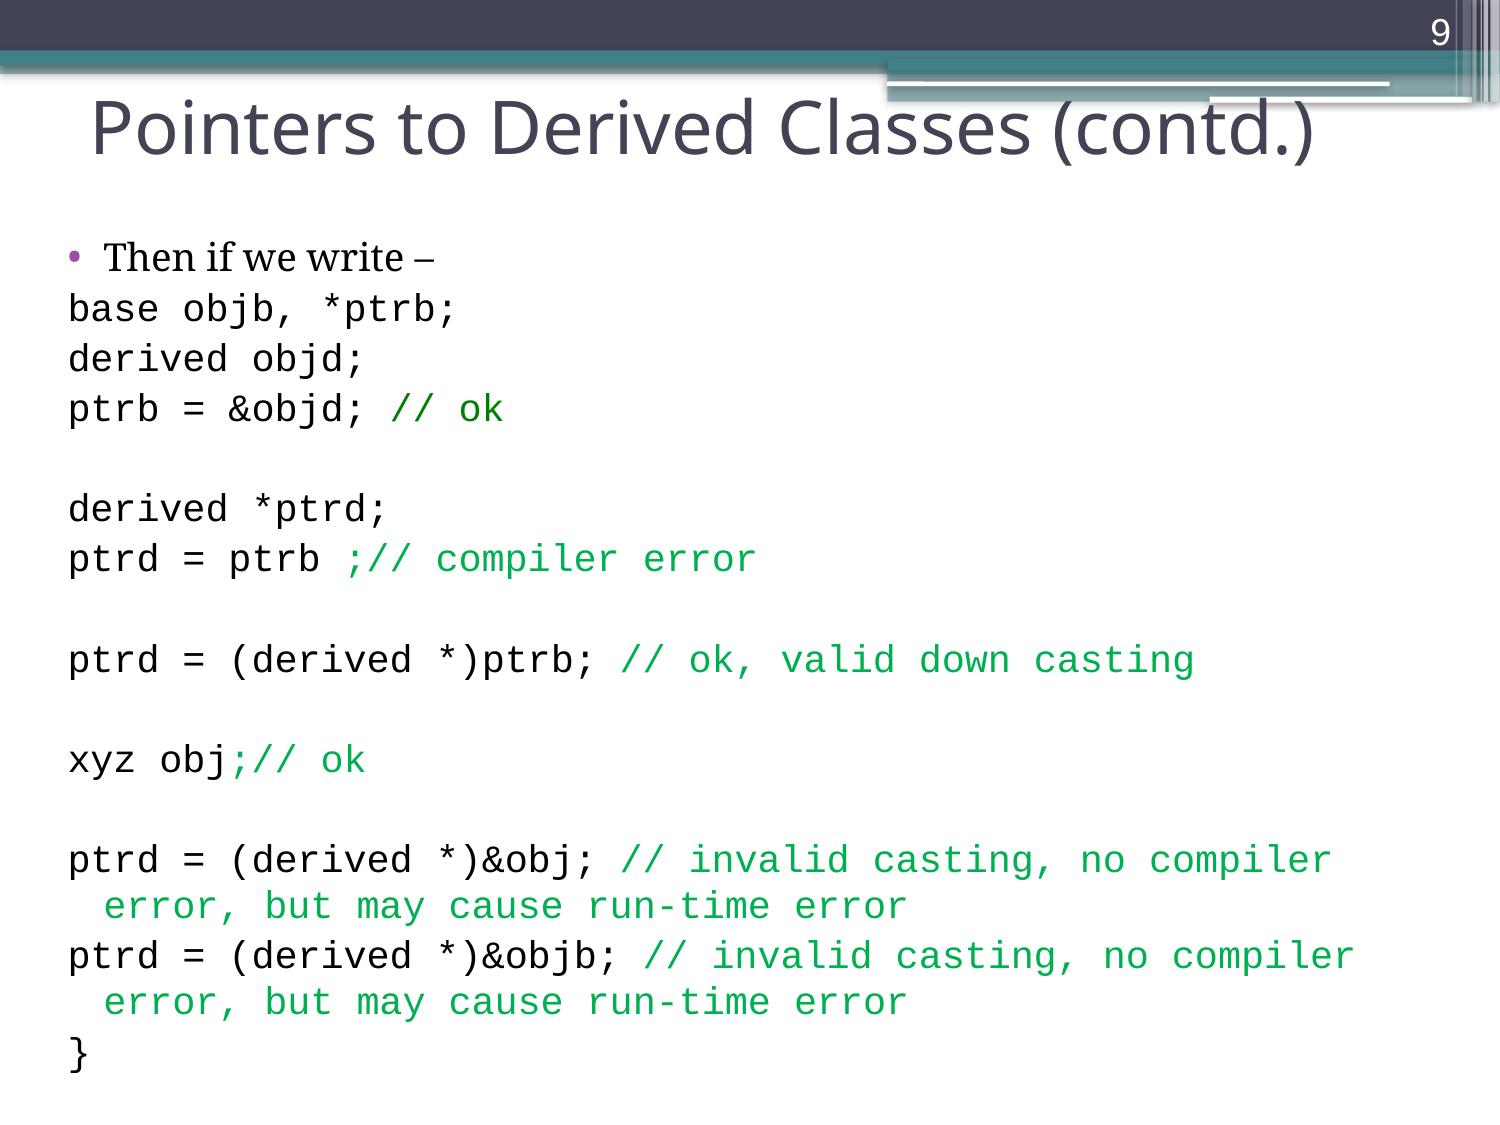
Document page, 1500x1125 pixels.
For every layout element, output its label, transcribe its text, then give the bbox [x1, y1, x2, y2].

list Then if we write – base objb, *ptrb; derived objd; ptrb = &objd; // ok derived *ptrd; ptrd = ptrb ;// compiler error ptrd = (derived *)ptrb; // ok, valid down casting xyz obj;// ok ptrd = (derived *)&obj; // invalid casting, no compiler error, but may cause run-time error ptrd = (derived *)&objb; // invalid casting, no compiler error, but may cause run-time error } [37, 187, 1463, 1088]
slide_number 9 [1341, 0, 1466, 61]
title Pointers to Derived Classes (contd.) [75, 37, 1425, 187]
footer [862, 100, 1080, 176]
